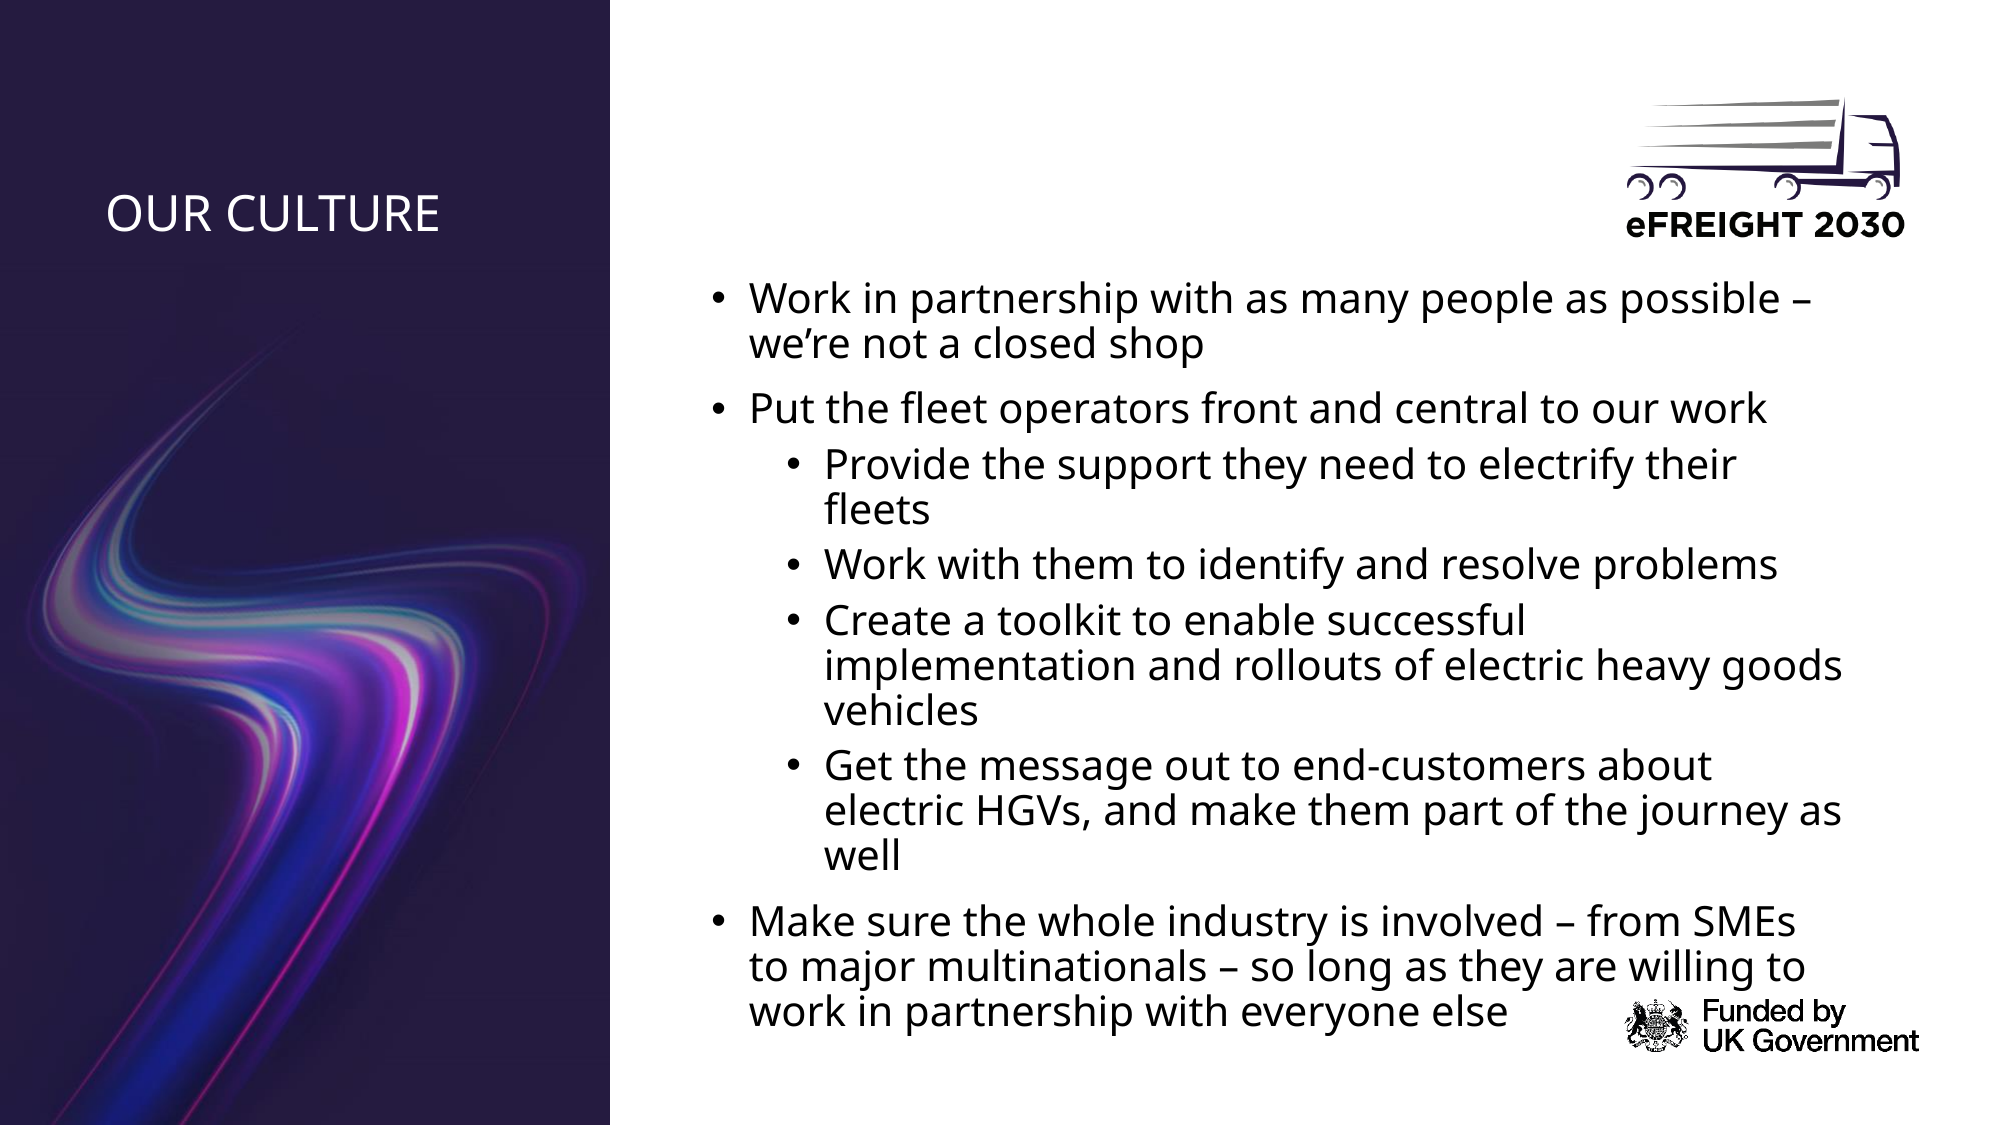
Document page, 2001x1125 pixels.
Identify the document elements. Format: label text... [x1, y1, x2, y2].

picture [0, 0, 610, 1125]
list Work in partnership with as many people as possible – we’re not a closed shop Put the fleet operators front and central to our work Provide the support they need to electrify their fleets Work with them to identify and resolve problems Create a toolkit to enable successful implementation and rollouts of electric heavy goods vehicles Get the message out to end-customers about electric HGVs, and make them part of the journey as well Make sure the whole industry is involved – from SMEs to major multinationals – so long as they are willing to work in partnership with everyone else [696, 299, 1863, 1014]
title Our culture [90, 154, 597, 277]
picture [1617, 991, 1926, 1059]
